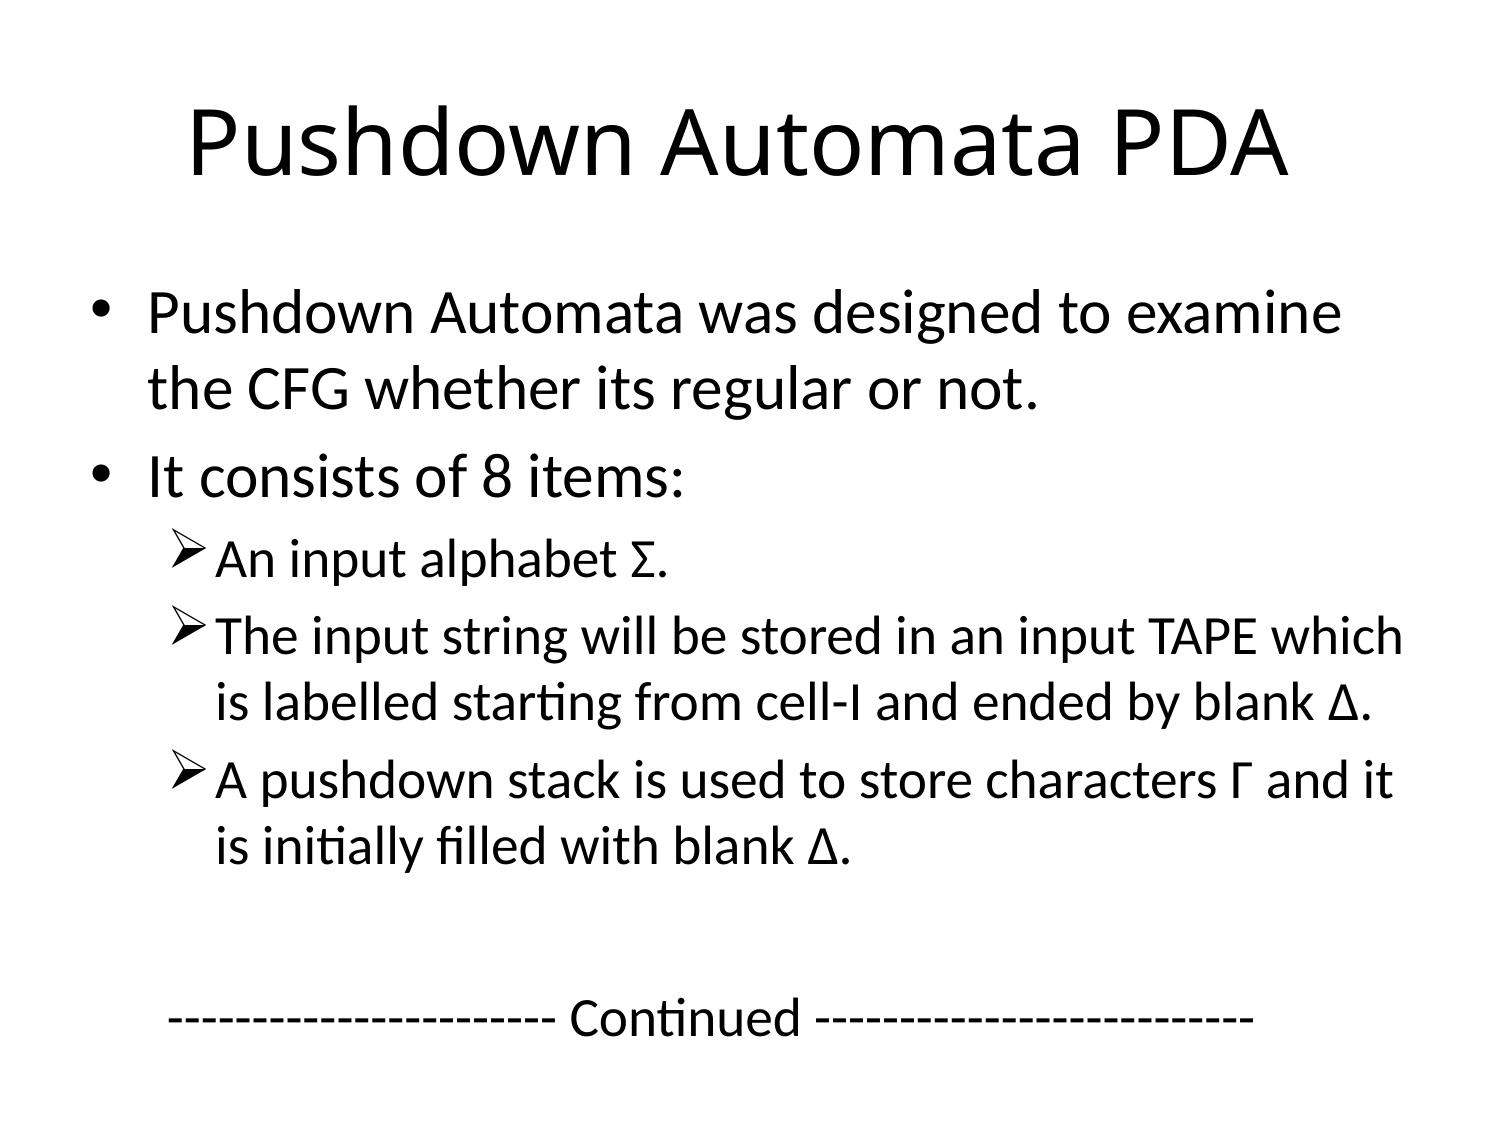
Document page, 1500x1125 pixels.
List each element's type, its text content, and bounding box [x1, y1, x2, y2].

title Pushdown Automata PDA [75, 45, 1425, 233]
list Pushdown Automata was designed to examine the CFG whether its regular or not. It consists of 8 items: An input alphabet Σ. The input string will be stored in an input TAPE which is labelled starting from cell-I and ended by blank Δ. A pushdown stack is used to store characters Γ and it is initially filled with blank Δ. ----------------------- Continued -------------------------- [75, 262, 1425, 1075]
